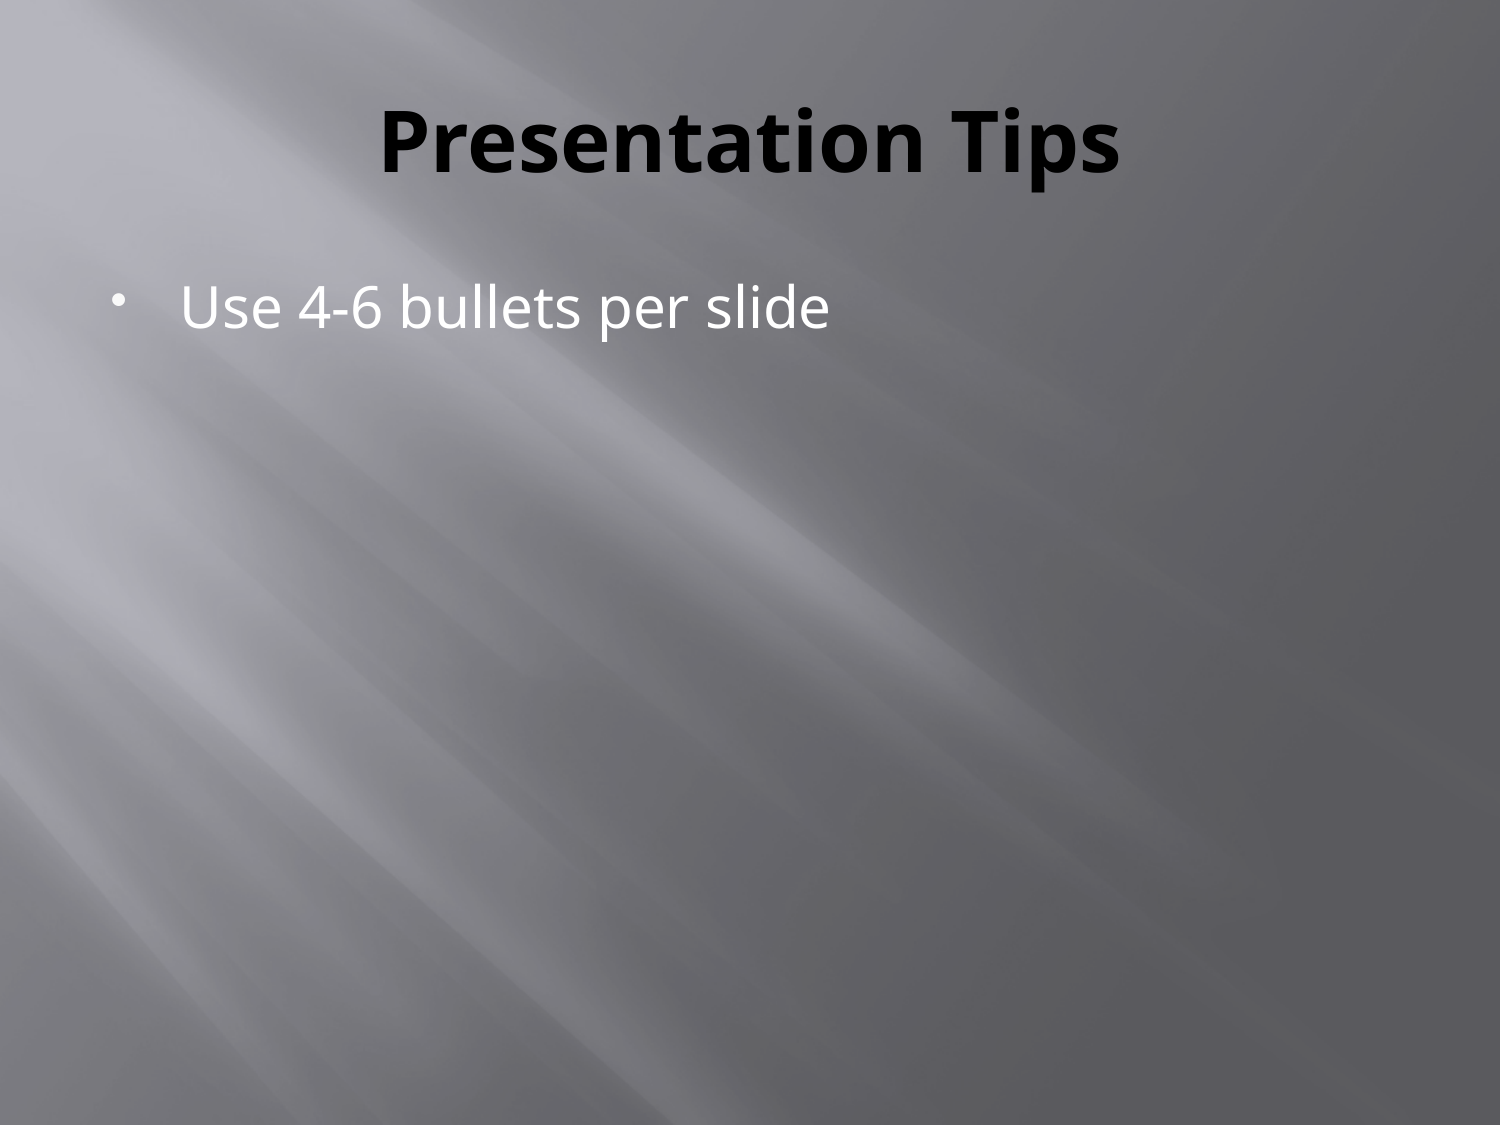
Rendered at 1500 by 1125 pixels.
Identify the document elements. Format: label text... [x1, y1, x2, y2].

title Presentation Tips [75, 45, 1425, 233]
list Use 4-6 bullets per slide [75, 262, 1425, 1035]
